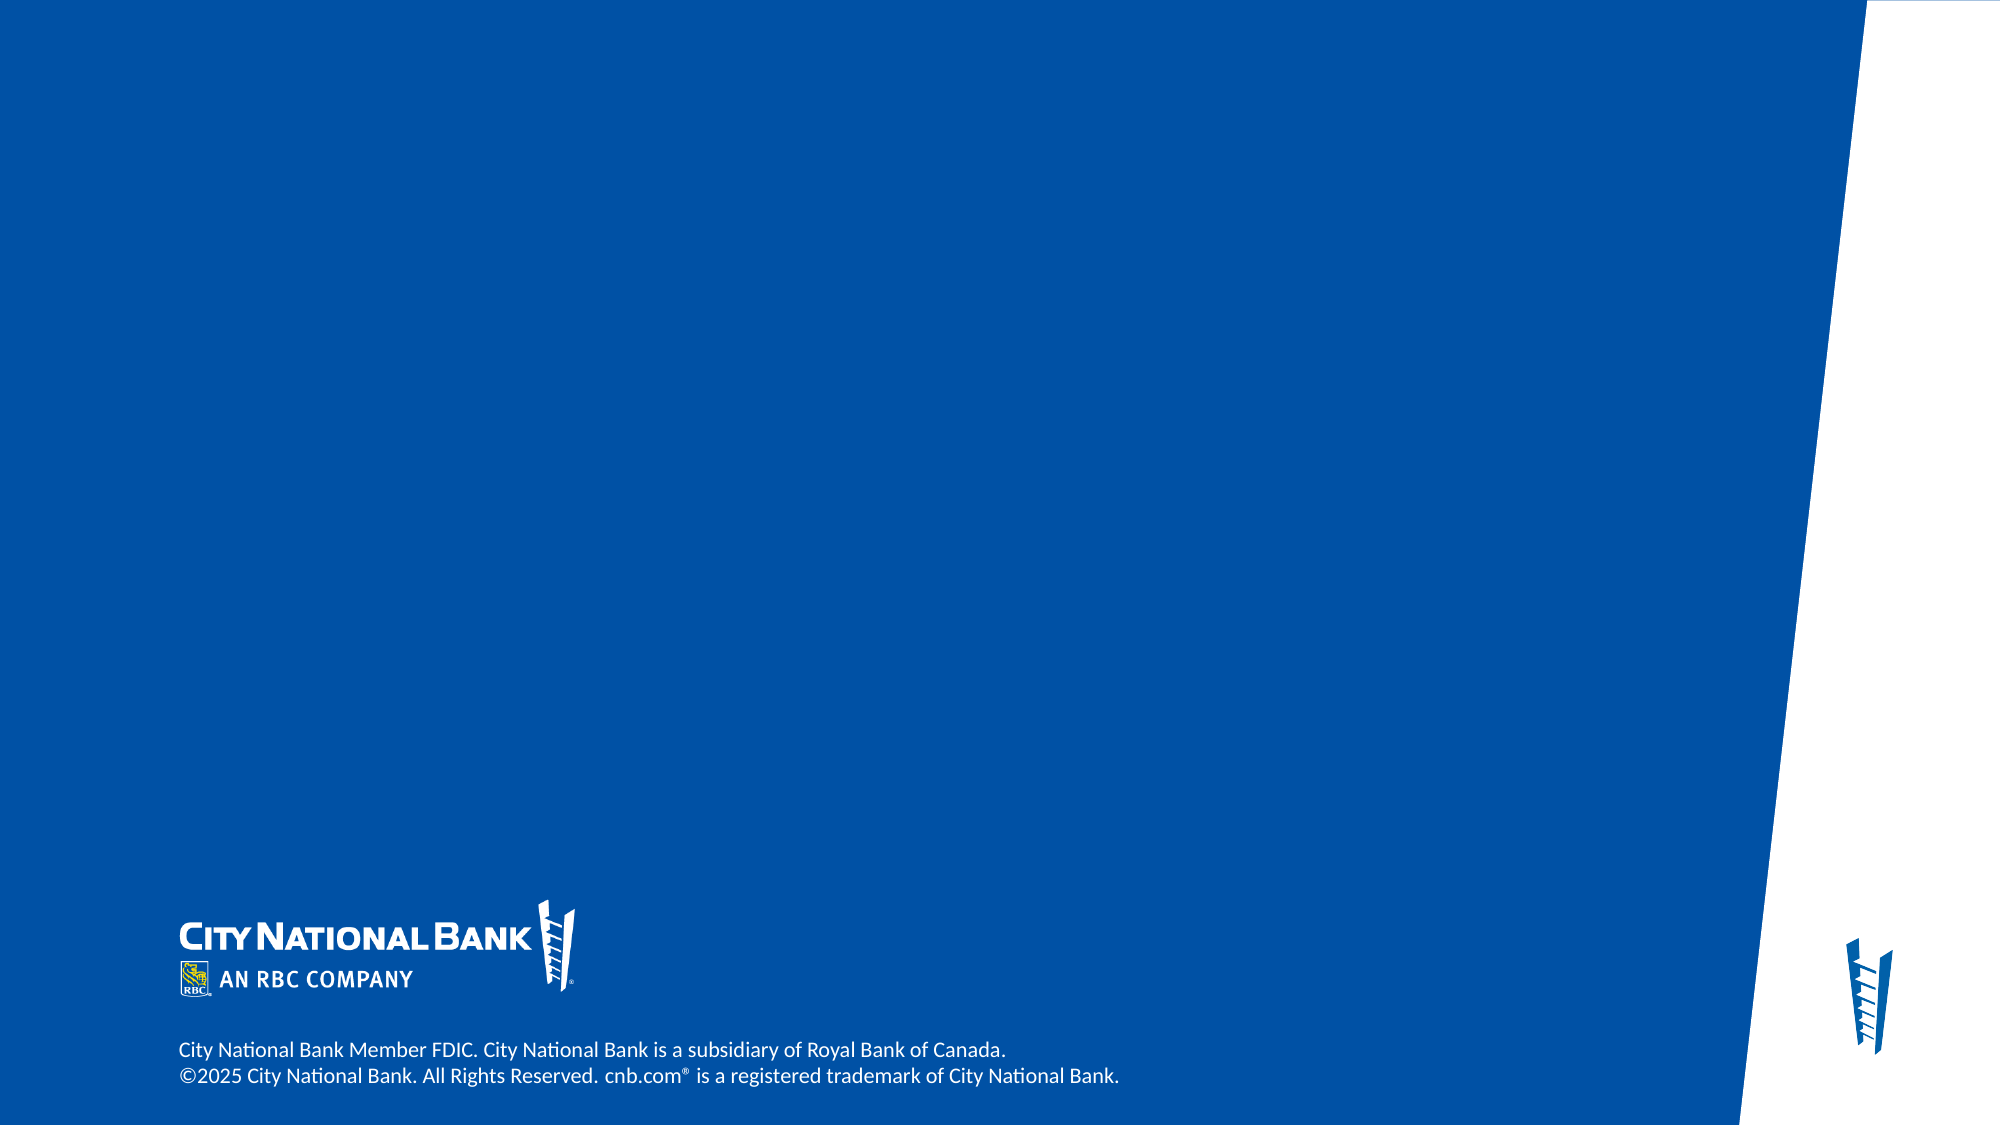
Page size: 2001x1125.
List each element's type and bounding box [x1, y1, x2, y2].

picture [179, 899, 575, 997]
picture [1846, 938, 1893, 1055]
